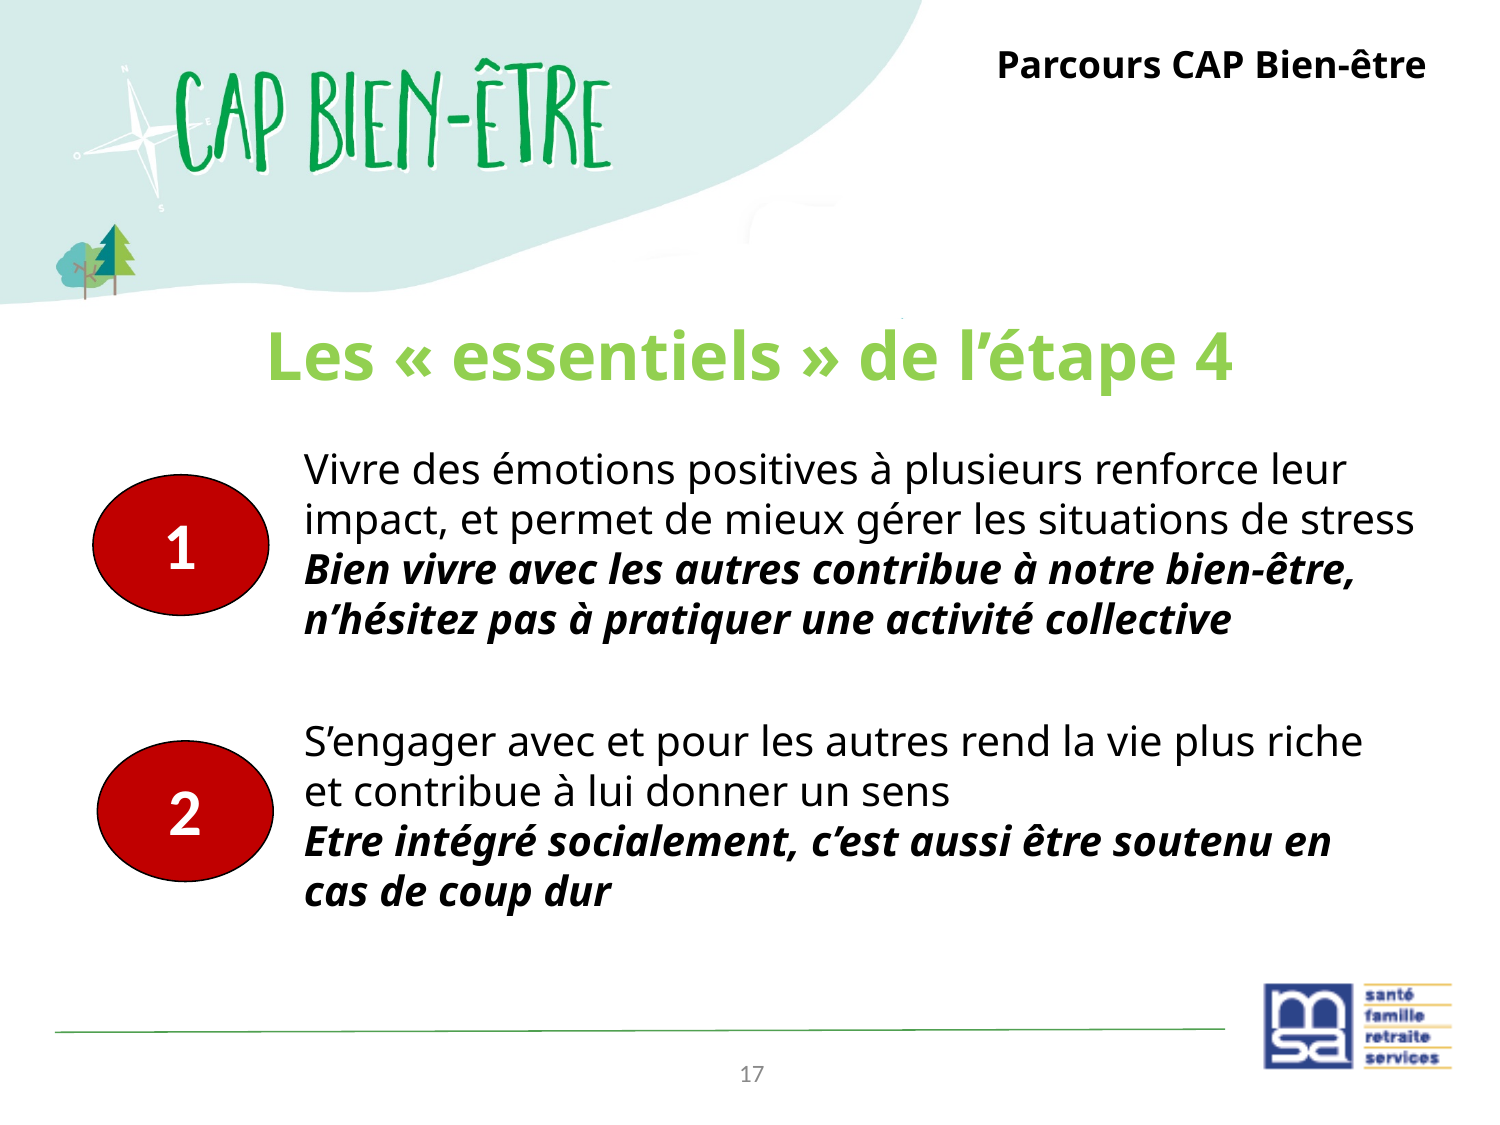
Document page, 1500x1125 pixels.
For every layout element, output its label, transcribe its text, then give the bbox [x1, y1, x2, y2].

text_box Vivre des émotions positives à plusieurs renforce leur impact, et permet de mieux gérer les situations de stress Bien vivre avec les autres contribue à notre bien-être, n’hésitez pas à pratiquer une activité collective [289, 435, 1477, 658]
text_box Parcours CAP Bien-être [968, 34, 1455, 94]
text_box Les « essentiels » de l’étape 4 [0, 311, 1500, 409]
picture [1250, 929, 1476, 1125]
slide_number – 17 [560, 1027, 1245, 1042]
picture [0, 0, 941, 320]
text_box 17 [54, 1042, 1245, 1103]
text_box 1 [92, 474, 269, 616]
text_box 2 [97, 740, 274, 882]
text_box S’engager avec et pour les autres rend la vie plus riche et contribue à lui donner un sens Etre intégré socialement, c’est aussi être soutenu en cas de coup dur [289, 707, 1410, 929]
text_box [54, 1028, 1226, 1033]
